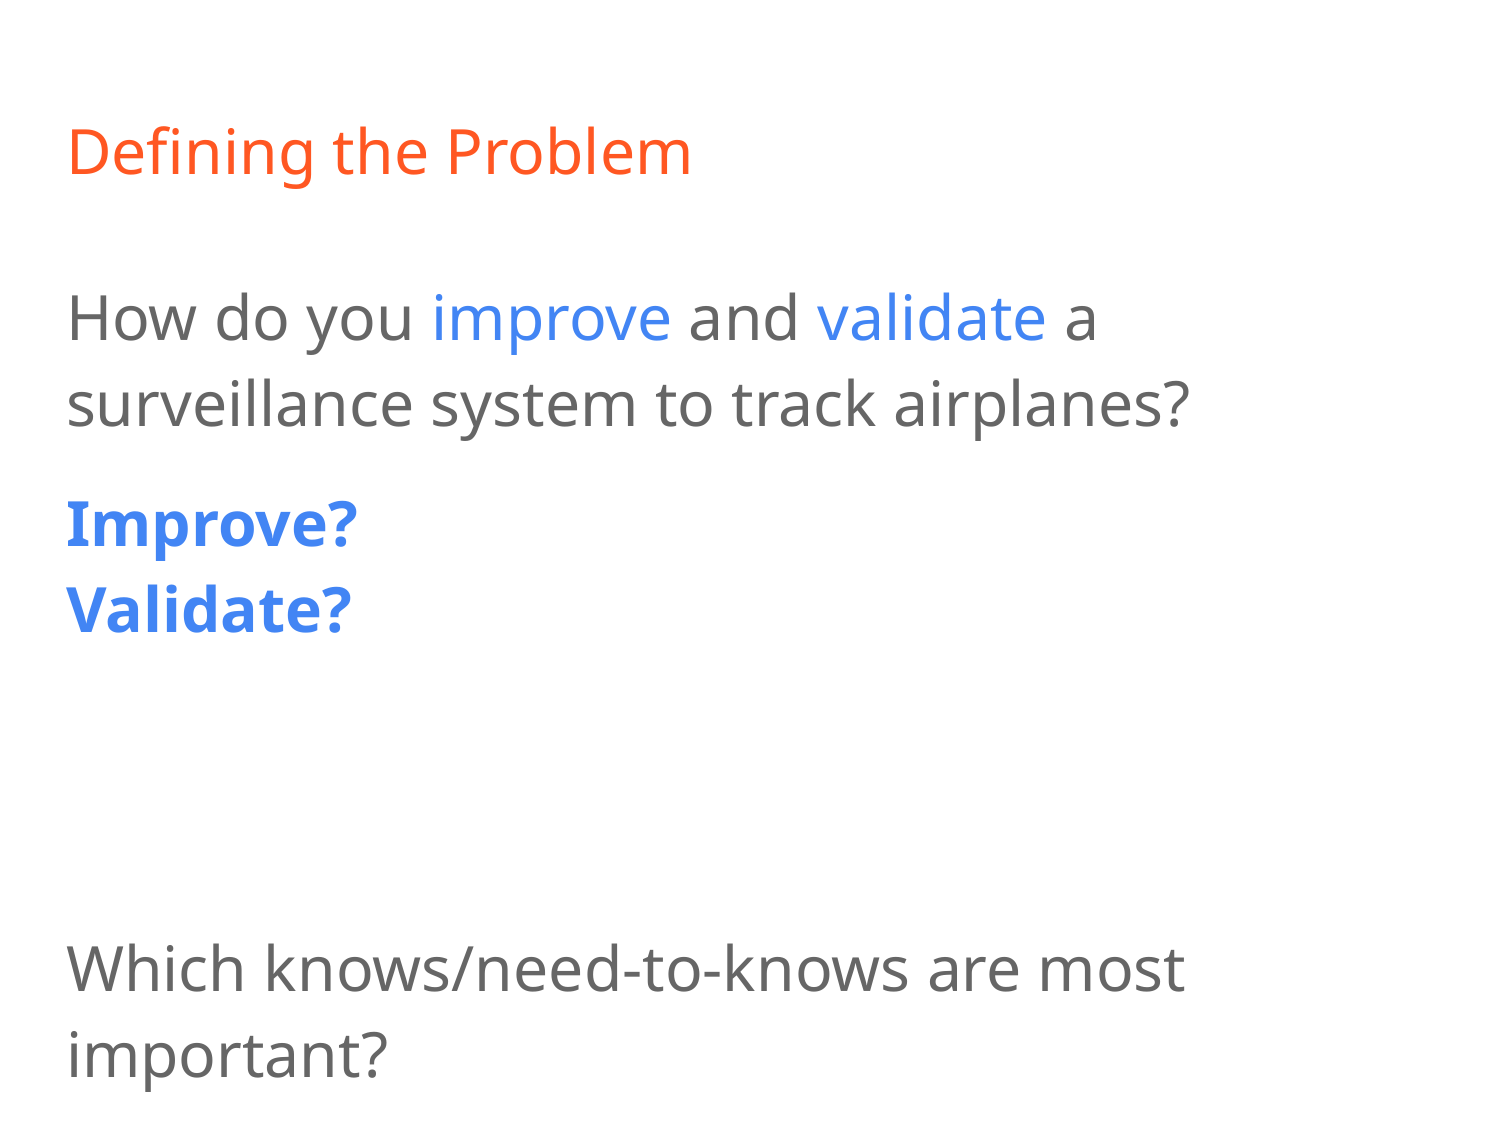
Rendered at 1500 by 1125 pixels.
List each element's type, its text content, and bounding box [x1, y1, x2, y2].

list How do you improve and validate a surveillance system to track airplanes? Improve? Validate? Which knows/need-to-knows are most important? [51, 252, 1449, 1000]
title Defining the Problem [51, 97, 1449, 223]
